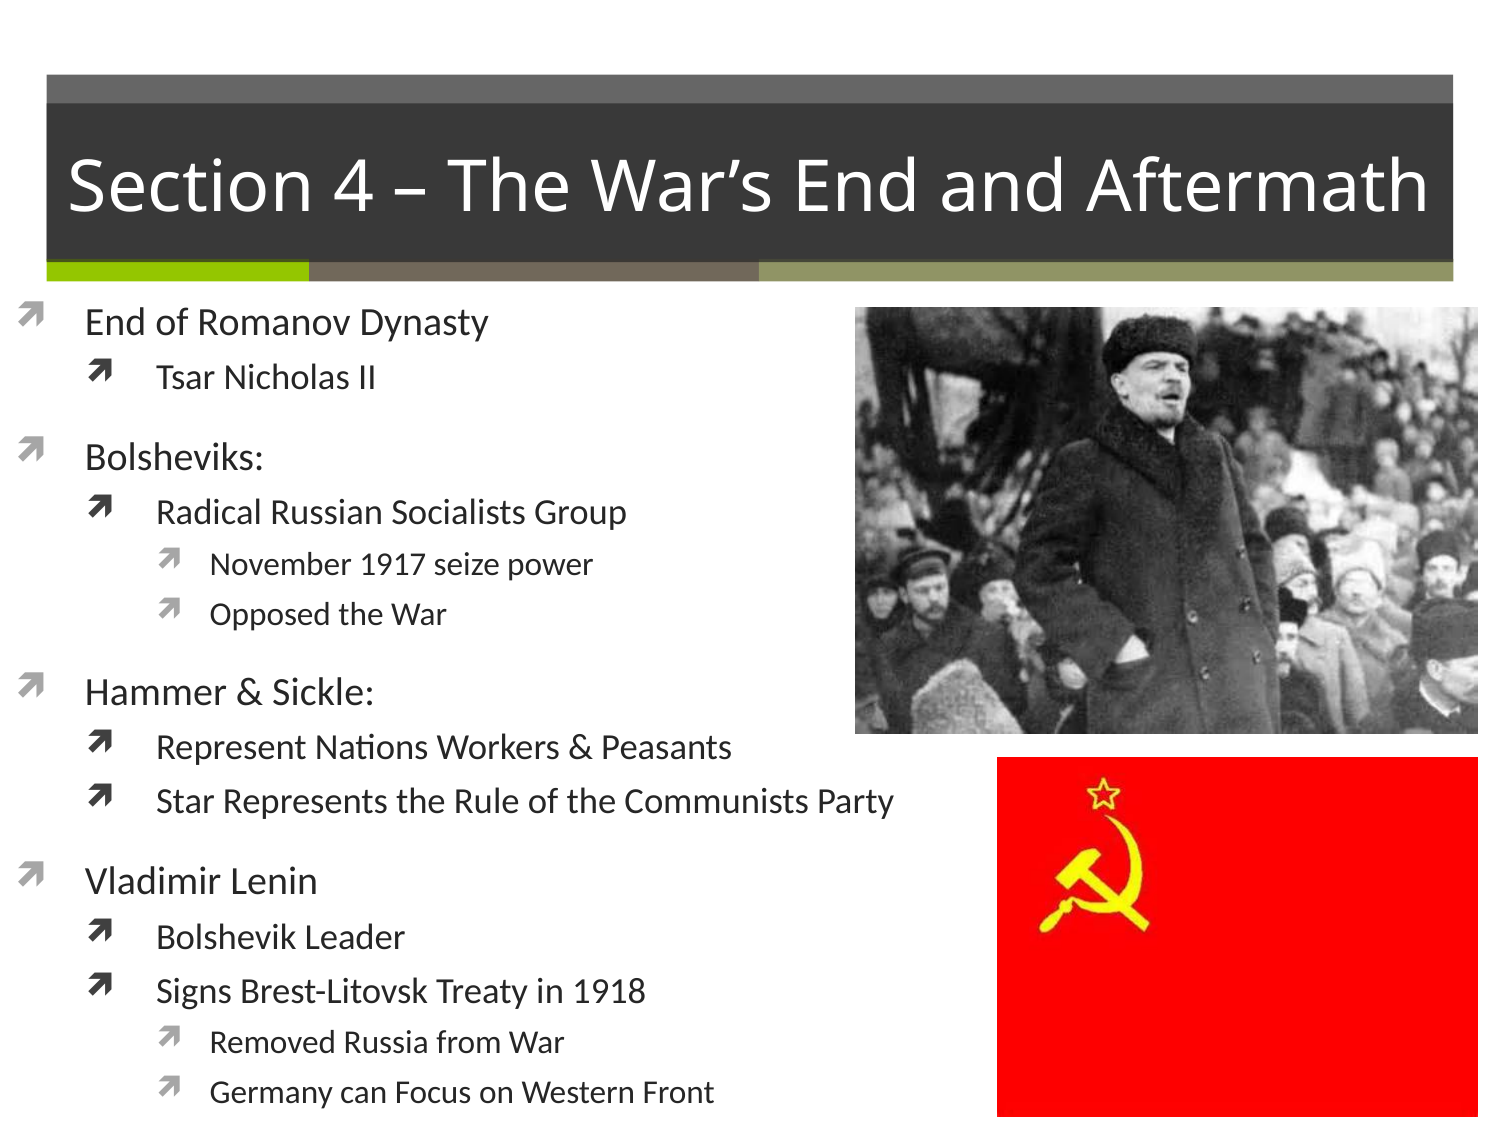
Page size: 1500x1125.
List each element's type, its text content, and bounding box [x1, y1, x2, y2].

title Section 4 – The War’s End and Aftermath [46, 103, 1454, 263]
list End of Romanov Dynasty Tsar Nicholas II Bolsheviks: Radical Russian Socialists Group November 1917 seize power Opposed the War Hammer & Sickle: Represent Nations Workers & Peasants Star Represents the Rule of the Communists Party Vladimir Lenin Bolshevik Leader Signs Brest-Litovsk Treaty in 1918 Removed Russia from War Germany can Focus on Western Front [0, 287, 1500, 1125]
picture [855, 306, 1479, 734]
picture [997, 756, 1479, 1118]
